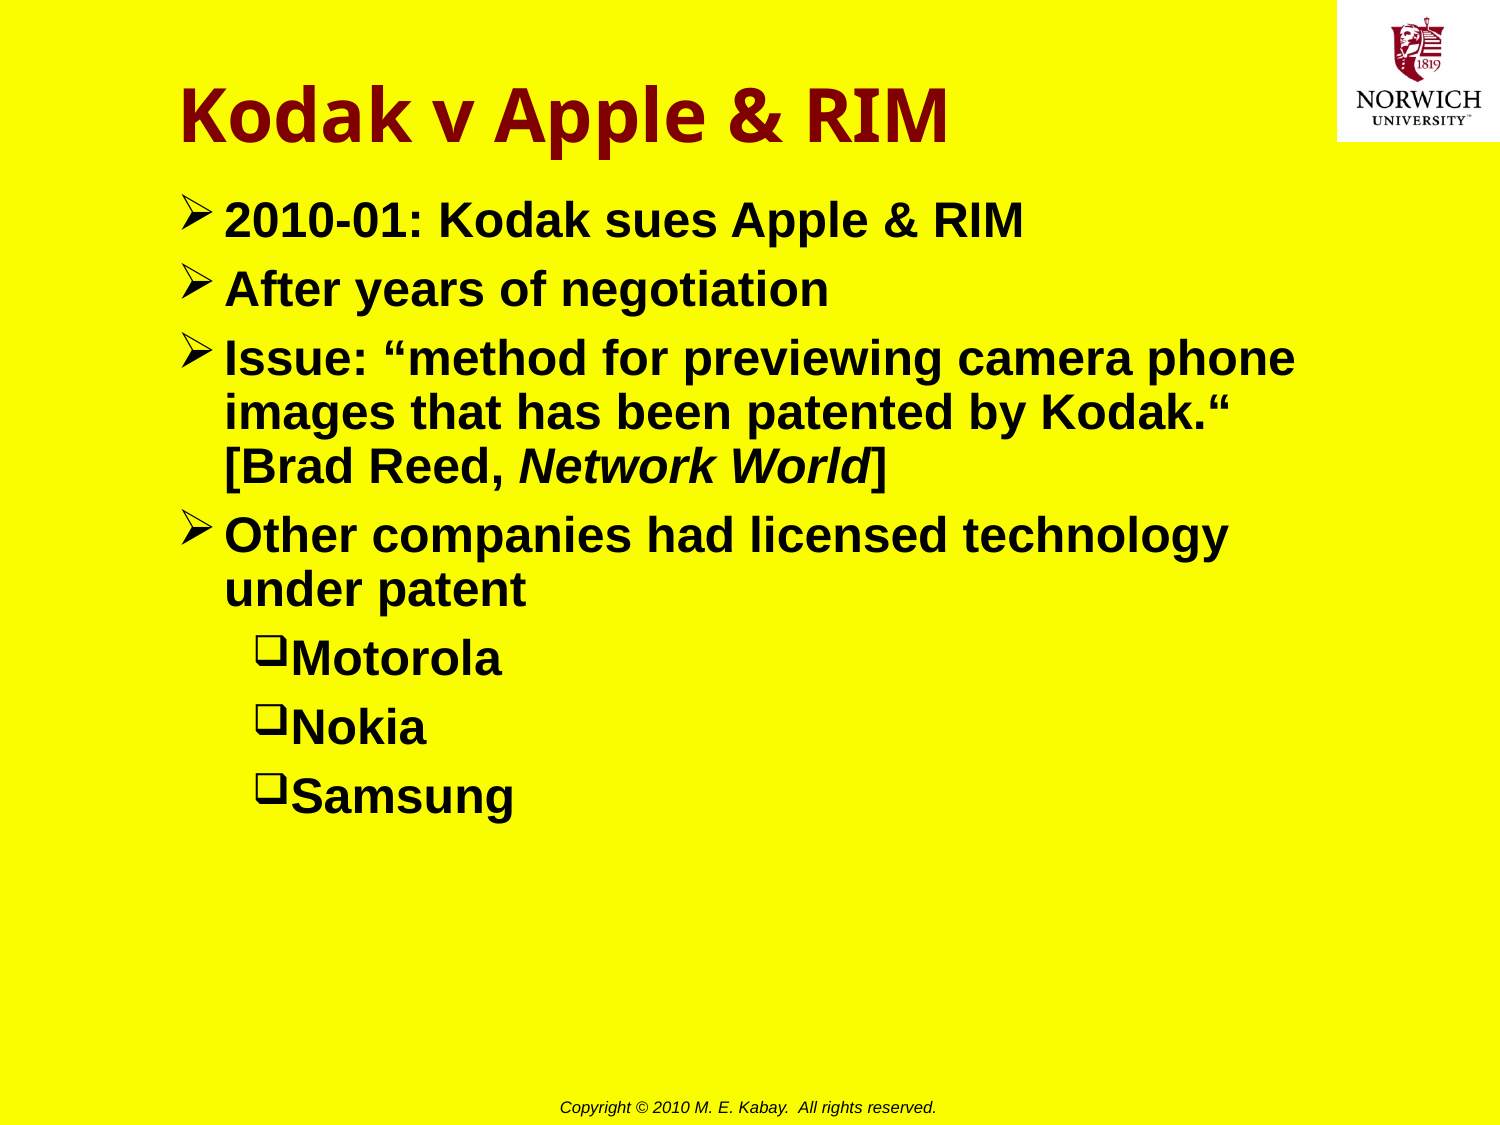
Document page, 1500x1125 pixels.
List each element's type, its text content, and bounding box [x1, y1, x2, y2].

title Kodak v Apple & RIM [161, 24, 1339, 186]
picture [1337, 0, 1500, 142]
list 2010-01: Kodak sues Apple & RIM After years of negotiation Issue: “method for previewing camera phone images that has been patented by Kodak.“ [Brad Reed, Network World] Other companies had licensed technology under patent Motorola Nokia Samsung [161, 186, 1339, 1038]
